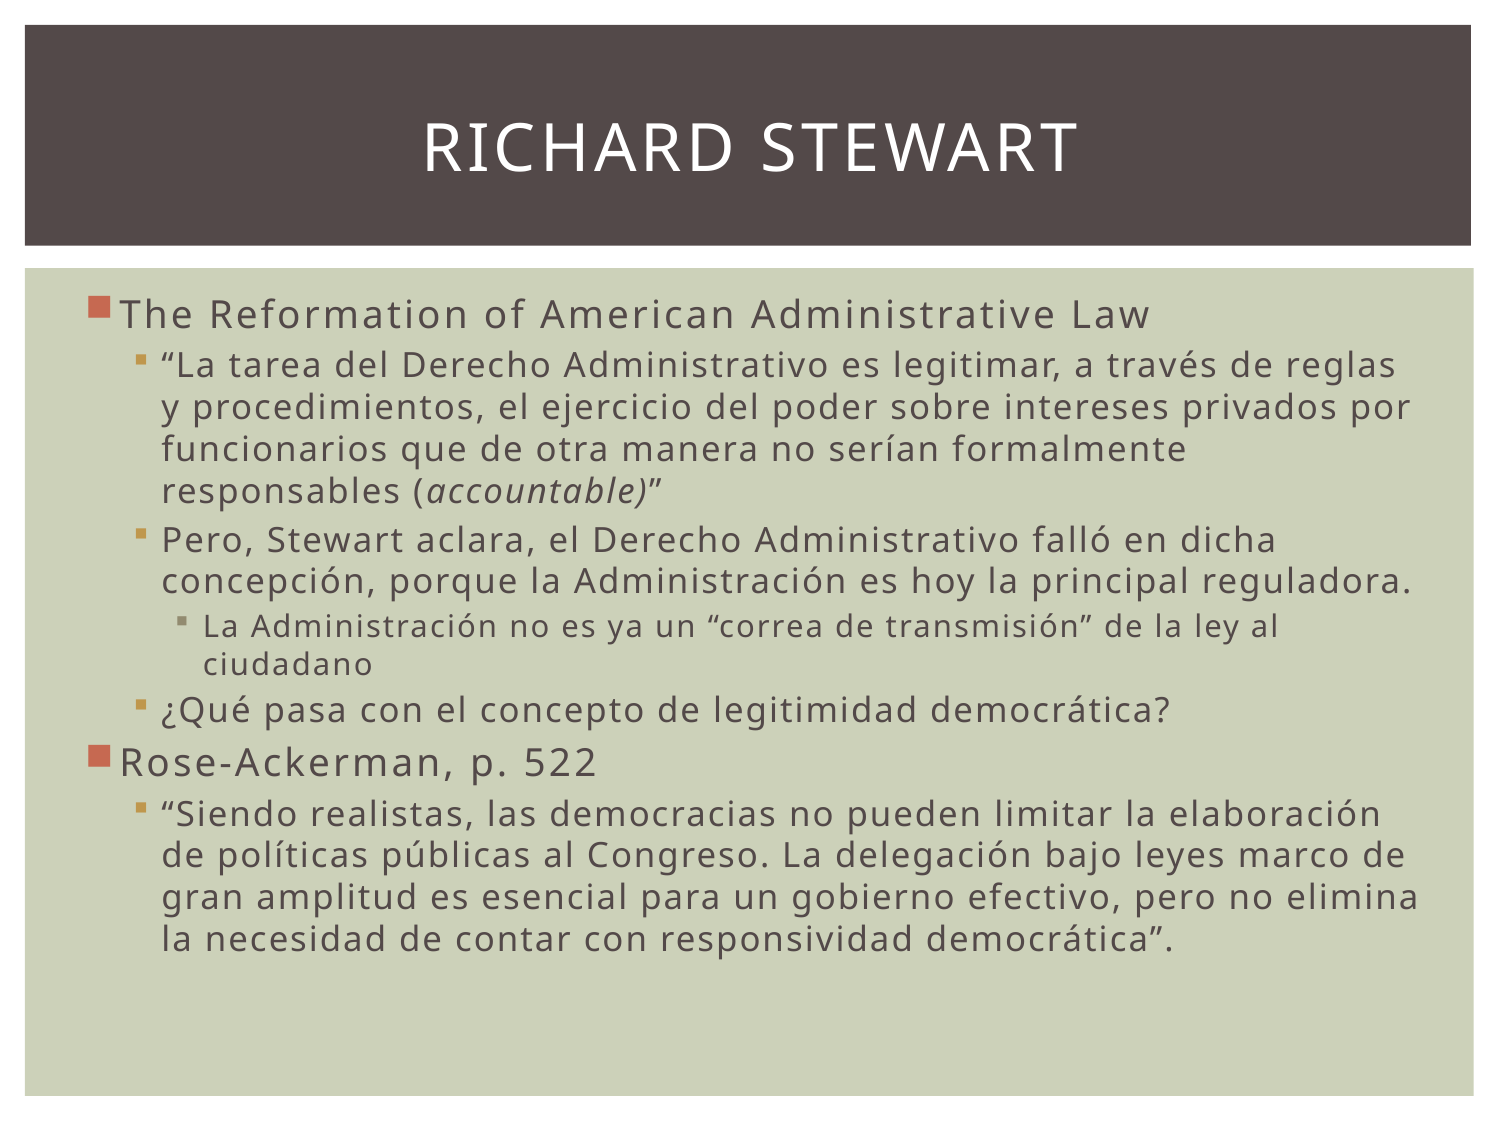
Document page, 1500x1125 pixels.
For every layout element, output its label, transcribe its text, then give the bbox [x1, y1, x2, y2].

list The Reformation of American Administrative Law “La tarea del Derecho Administrativo es legitimar, a través de reglas y procedimientos, el ejercicio del poder sobre intereses privados por funcionarios que de otra manera no serían formalmente responsables (accountable)” Pero, Stewart aclara, el Derecho Administrativo falló en dicha concepción, porque la Administración es hoy la principal reguladora. La Administración no es ya un “correa de transmisión” de la ley al ciudadano ¿Qué pasa con el concepto de legitimidad democrática? Rose-Ackerman, p. 522 “Siendo realistas, las democracias no pueden limitar la elaboración de políticas públicas al Congreso. La delegación bajo leyes marco de gran amplitud es esencial para un gobierno efectivo, pero no elimina la necesidad de contar con responsividad democrática”. [62, 281, 1442, 1005]
title Richard stewart [62, 58, 1438, 232]
